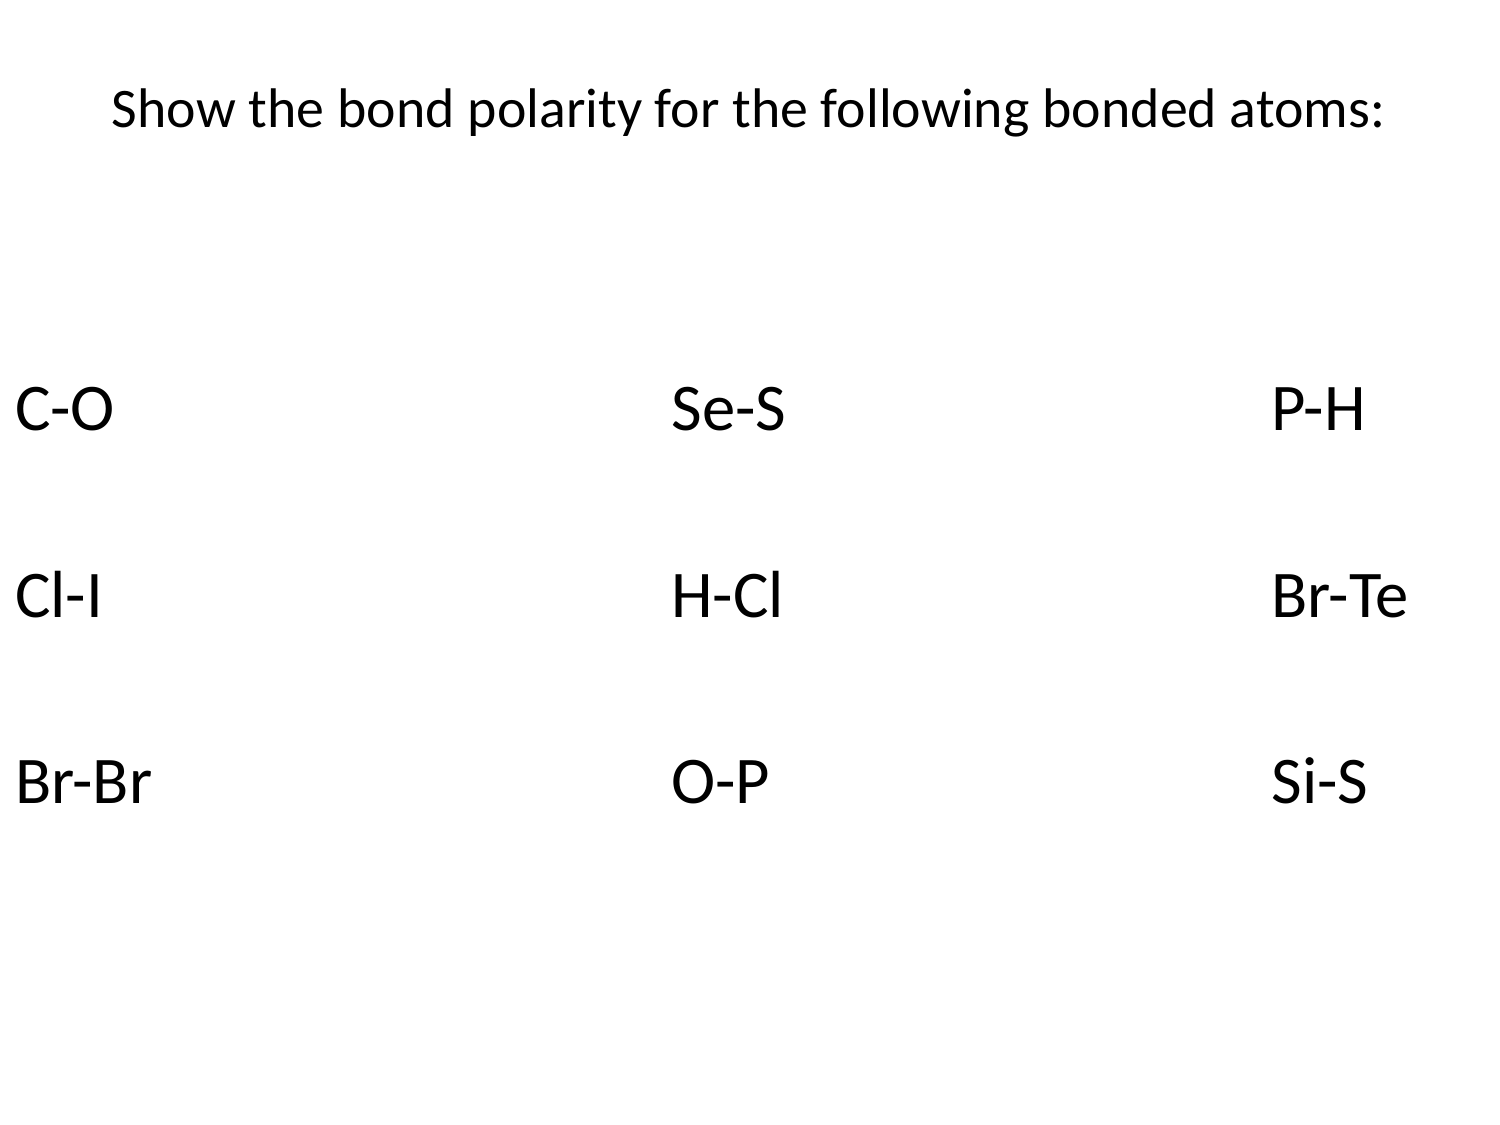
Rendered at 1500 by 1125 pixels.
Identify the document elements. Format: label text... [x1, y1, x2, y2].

title Show the bond polarity for the following bonded atoms: [75, 45, 1425, 233]
list C-O Se-S P-H Cl-I H-Cl Br-Te Br-Br O-P Si-S [0, 262, 1500, 1005]
